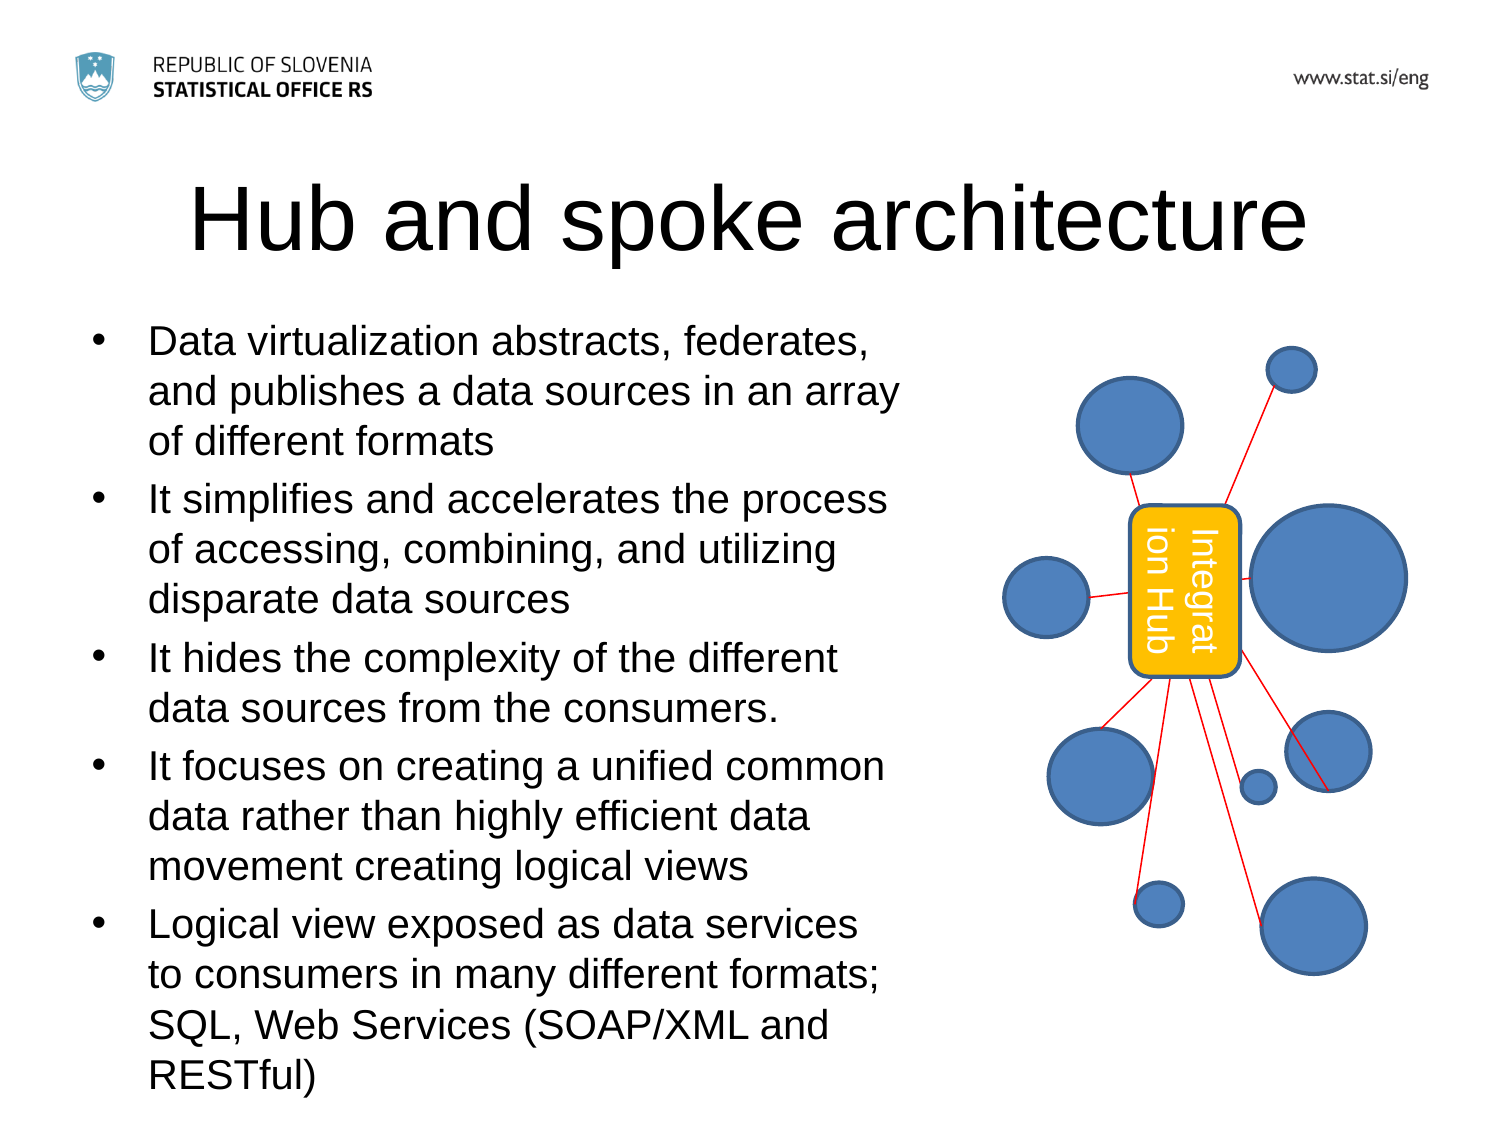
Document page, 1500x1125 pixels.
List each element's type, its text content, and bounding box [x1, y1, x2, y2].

picture [1293, 62, 1436, 92]
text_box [891, 459, 1500, 863]
list Data virtualization abstracts, federates, and publishes a data sources in an array of different formats It simplifies and accelerates the process of accessing, combining, and utilizing disparate data sources It hides the complexity of the different data sources from the consumers. It focuses on creating a unified common data rather than highly efficient data movement creating logical views Logical view exposed as data services to consumers in many different formats; SQL, Web Services (SOAP/XML and RESTful) [76, 306, 920, 968]
picture [75, 52, 372, 102]
title Hub and spoke architecture [75, 113, 1425, 315]
